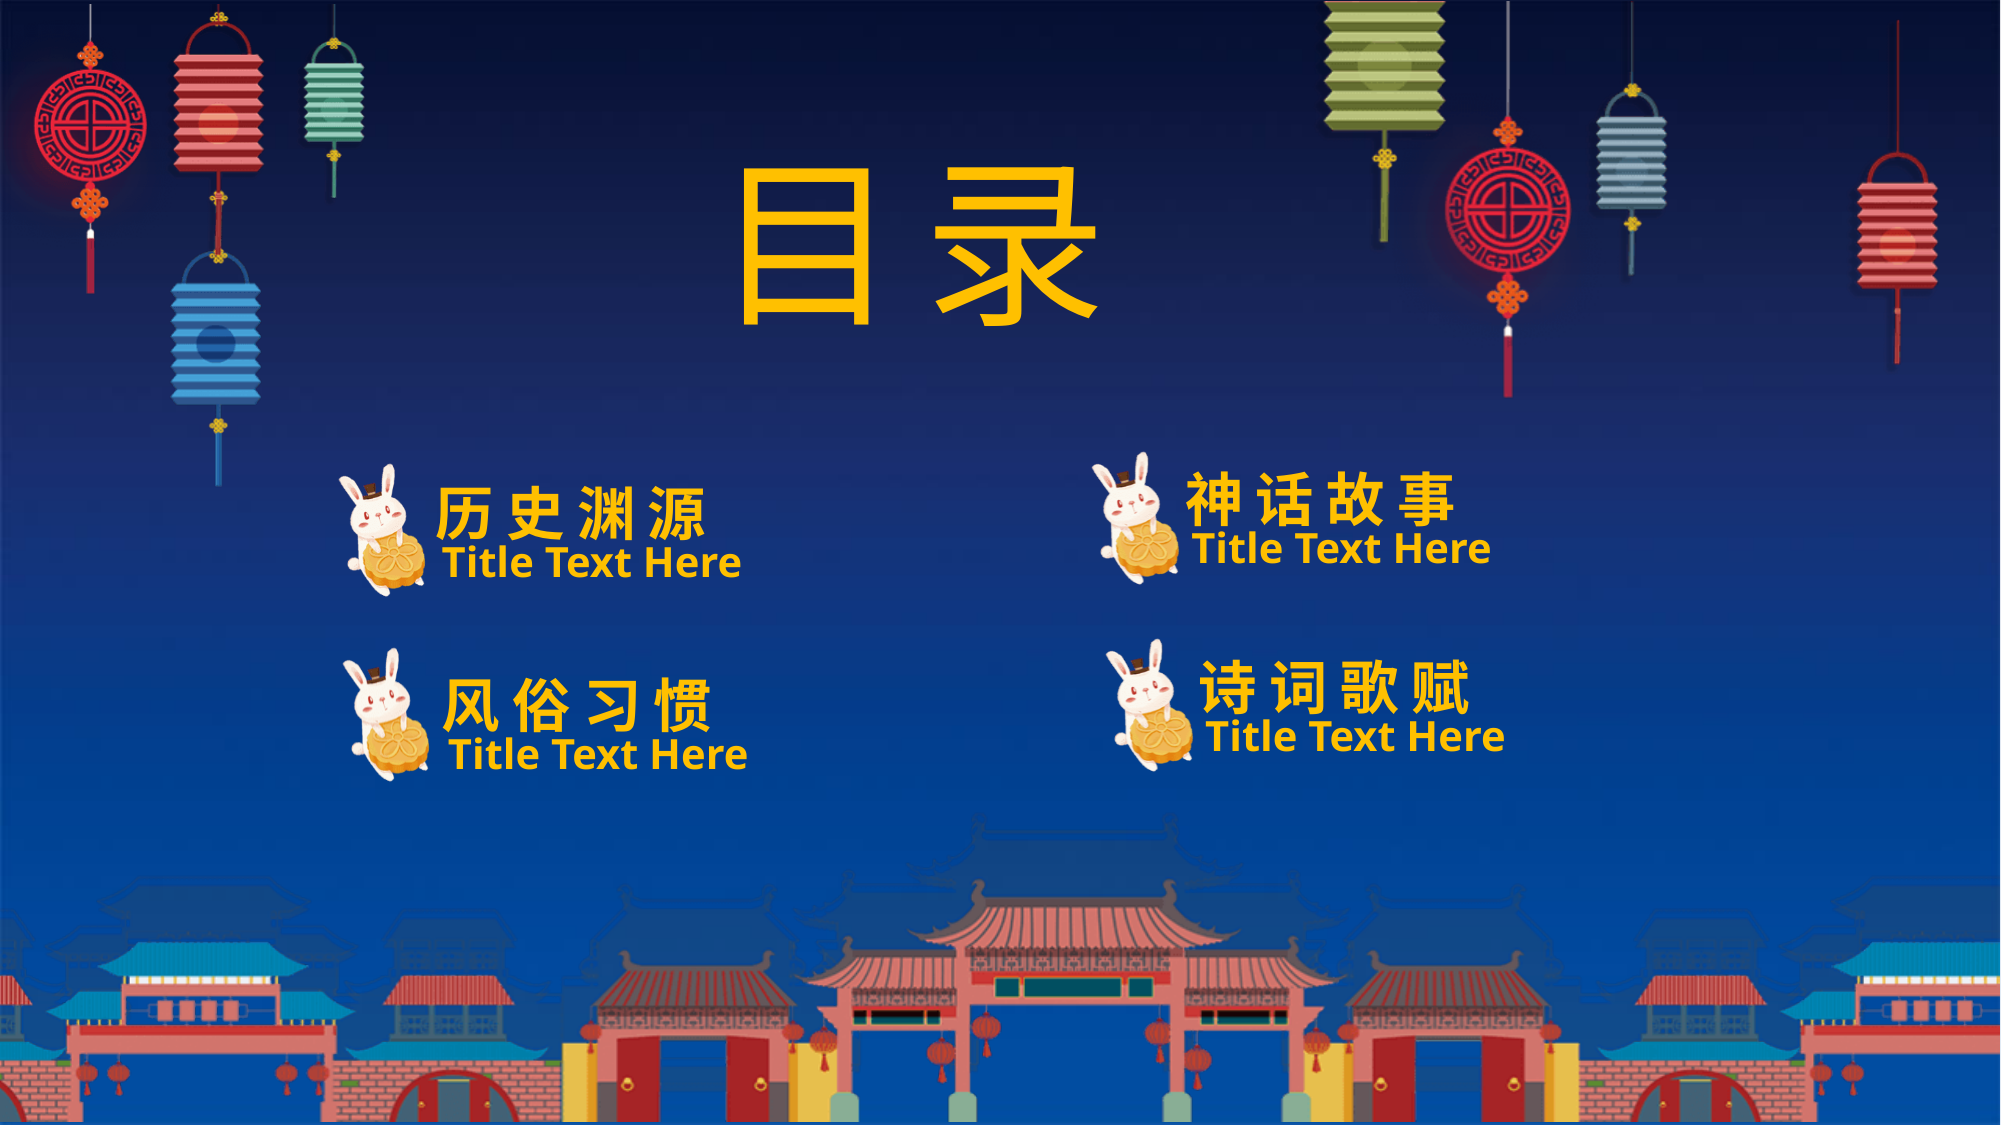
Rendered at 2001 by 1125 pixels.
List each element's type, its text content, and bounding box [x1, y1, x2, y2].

picture [0, 0, 2001, 1125]
text_box Title Text Here [1200, 514, 1633, 580]
text_box 诗词歌赋 [1214, 643, 1706, 729]
text_box 神话故事 [1200, 455, 1692, 541]
text_box Title Text Here [450, 720, 889, 769]
text_box 目录 [623, 120, 1200, 356]
text_box 风俗习惯 [450, 661, 948, 747]
text_box Title Text Here [1214, 702, 1647, 768]
text_box 历史渊源 [446, 469, 942, 555]
text_box Title Text Here [446, 528, 883, 594]
